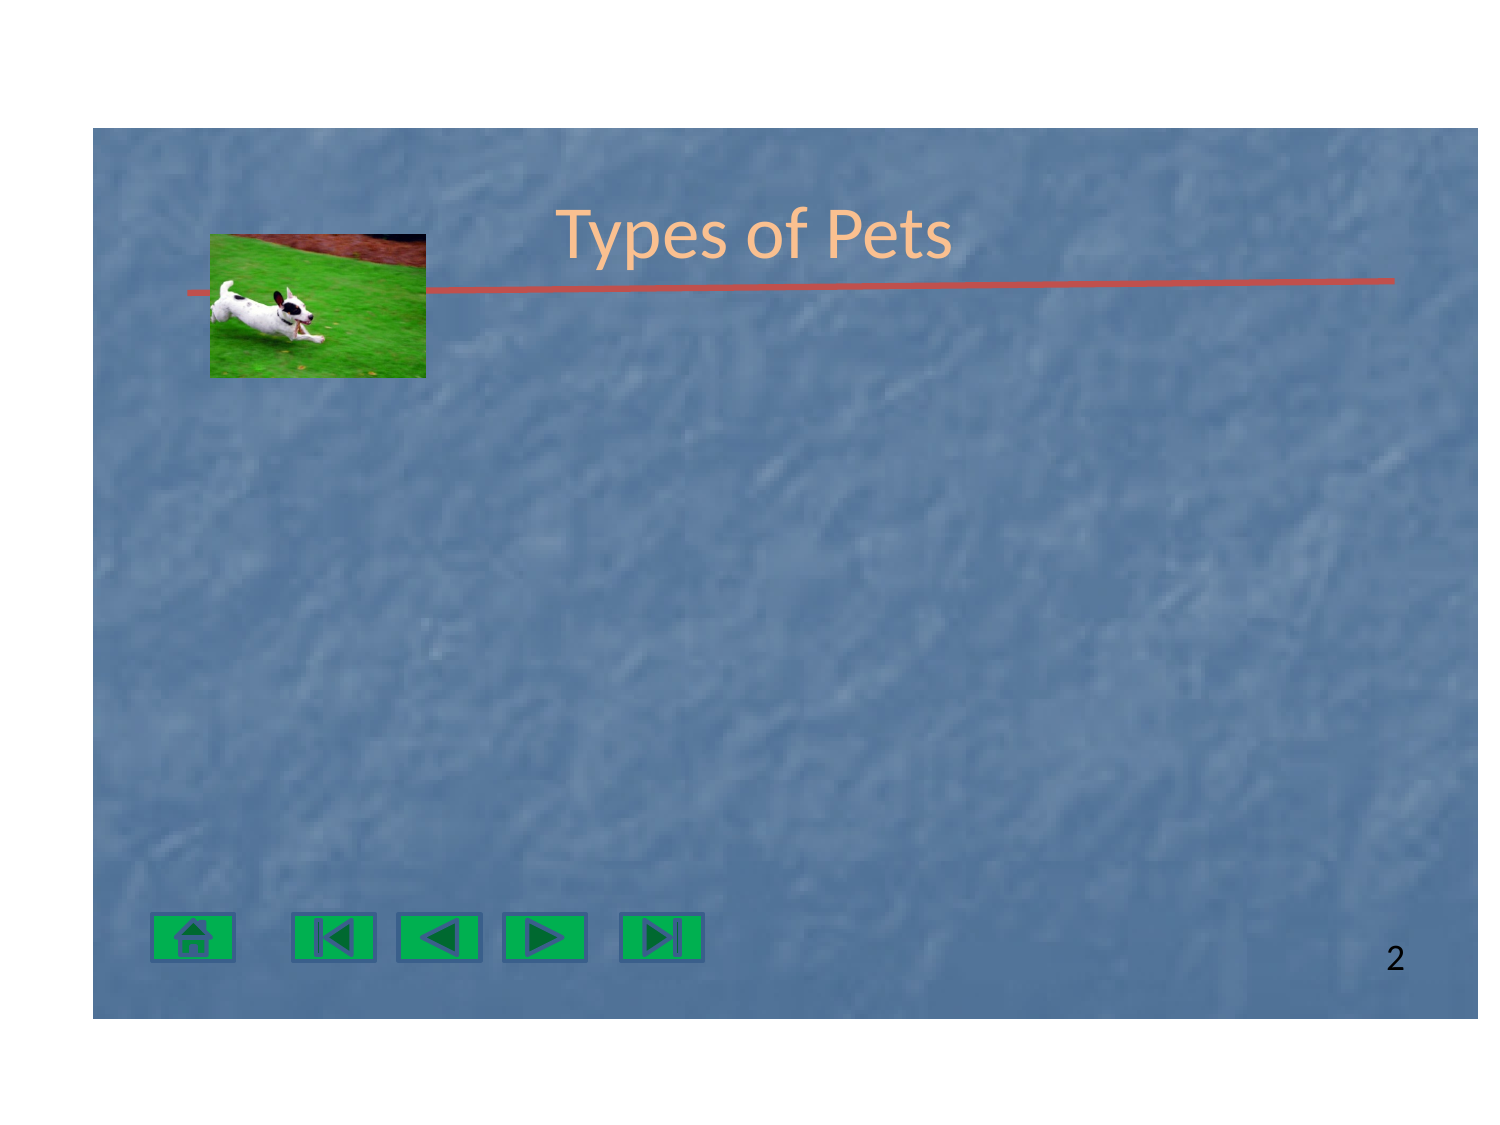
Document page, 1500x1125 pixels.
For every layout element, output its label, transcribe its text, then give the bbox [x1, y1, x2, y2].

picture [93, 128, 1478, 1019]
text_box 2 [1371, 925, 1421, 986]
